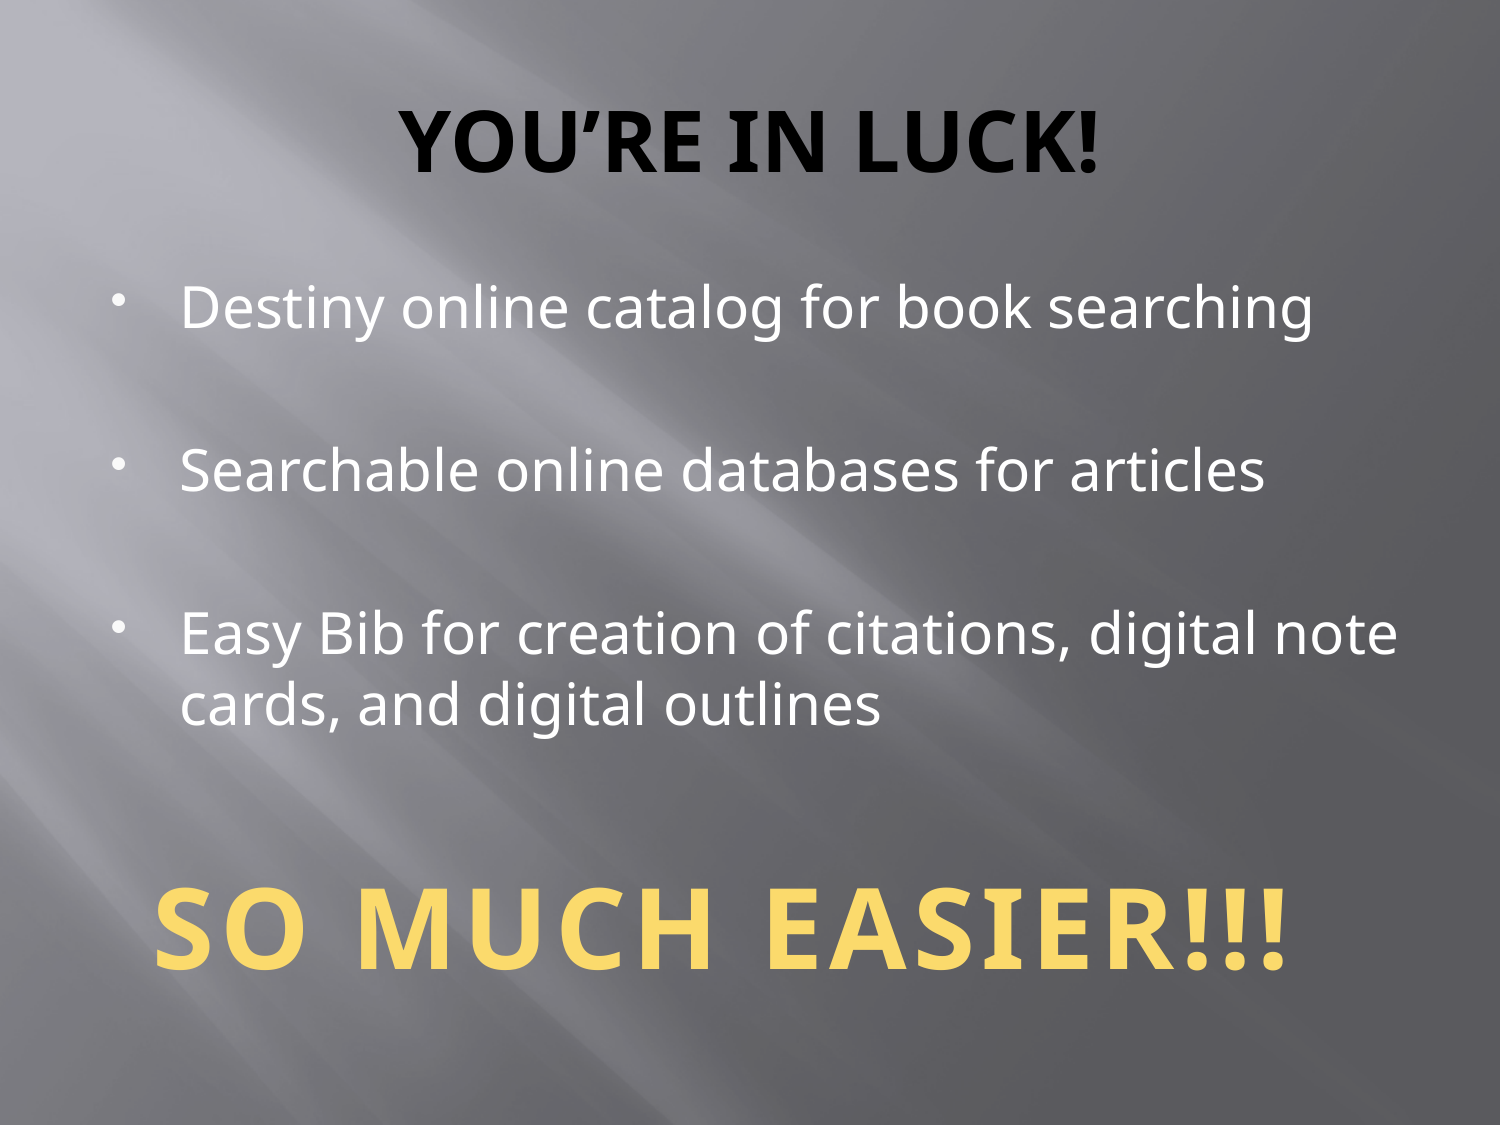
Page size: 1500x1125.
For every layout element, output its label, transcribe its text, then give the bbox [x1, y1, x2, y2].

list Destiny online catalog for book searching Searchable online databases for articles Easy Bib for creation of citations, digital note cards, and digital outlines [75, 262, 1425, 1035]
text_box SO MUCH EASIER!!! [137, 849, 1307, 1000]
title YOU’RE IN LUCK! [75, 45, 1425, 233]
